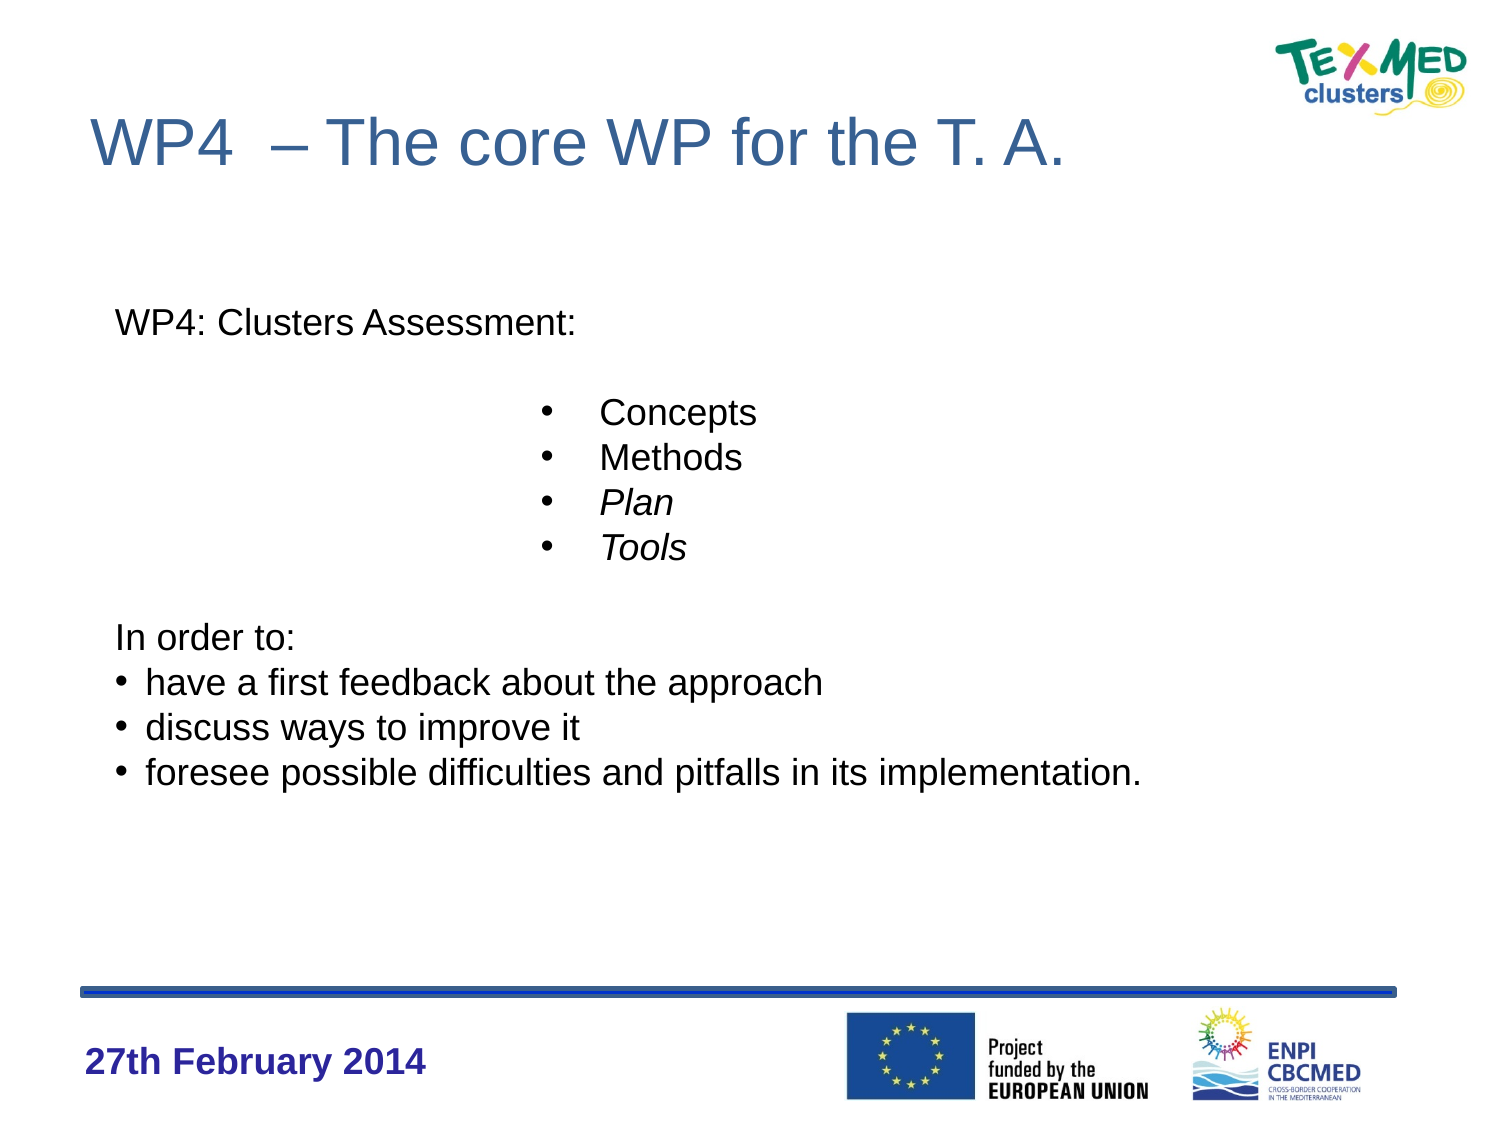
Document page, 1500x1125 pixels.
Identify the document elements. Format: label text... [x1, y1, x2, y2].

text_box [80, 986, 1397, 998]
text_box WP4: Clusters Assessment: Concepts Methods Plan Tools In order to: have a first feedback about the approach discuss ways to improve it foresee possible difficulties and pitfalls in its implementation. [100, 290, 1388, 801]
picture [1269, 30, 1471, 122]
picture [1190, 1006, 1361, 1101]
title WP4 – The core WP for the T. A. [75, 45, 1425, 233]
picture [844, 1011, 1150, 1101]
text_box 27th February 2014 [70, 1029, 514, 1089]
